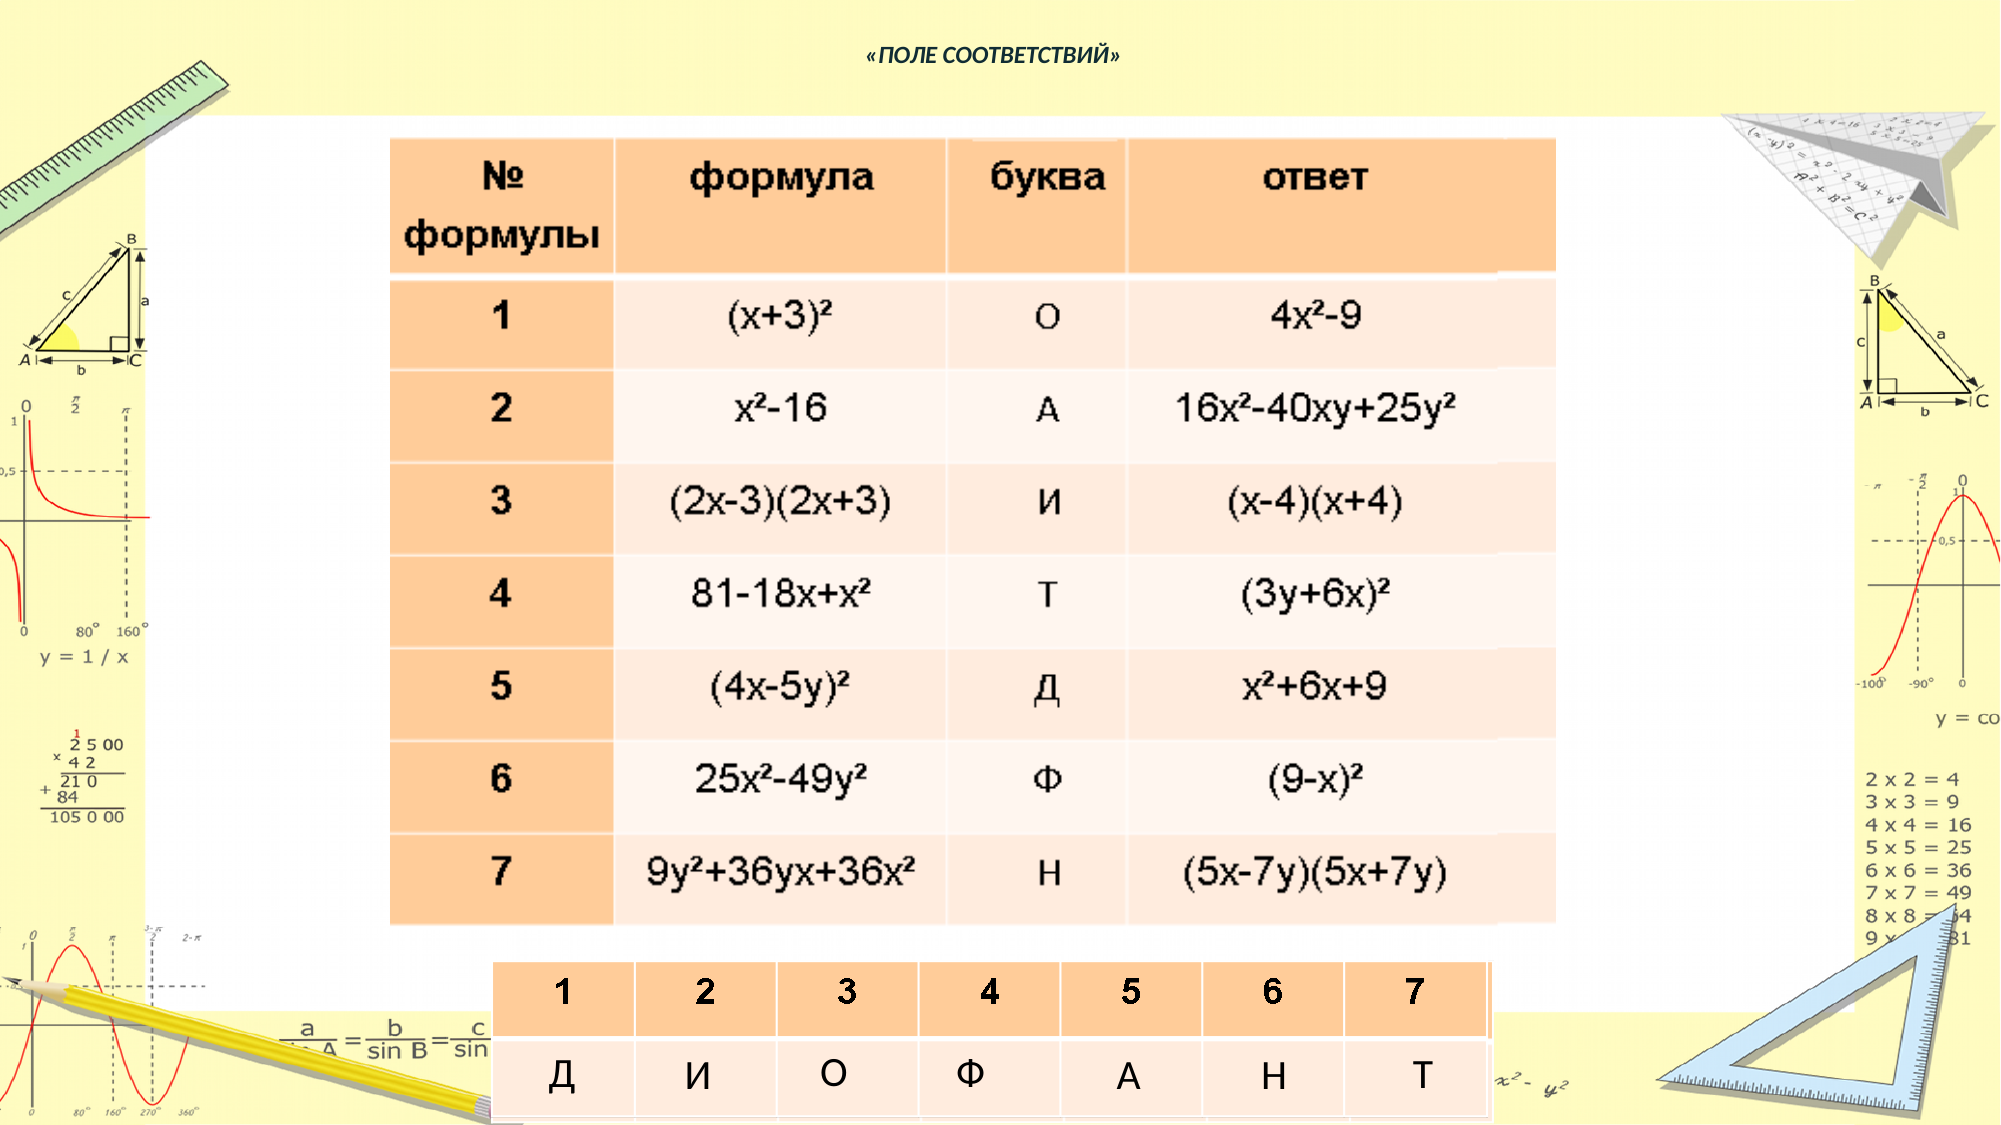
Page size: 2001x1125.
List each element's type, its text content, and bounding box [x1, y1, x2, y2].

title «ПОЛЕ СООТВЕТСТВИЙ» [93, 0, 1894, 108]
picture [0, 0, 2001, 1125]
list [1491, 956, 1498, 1125]
